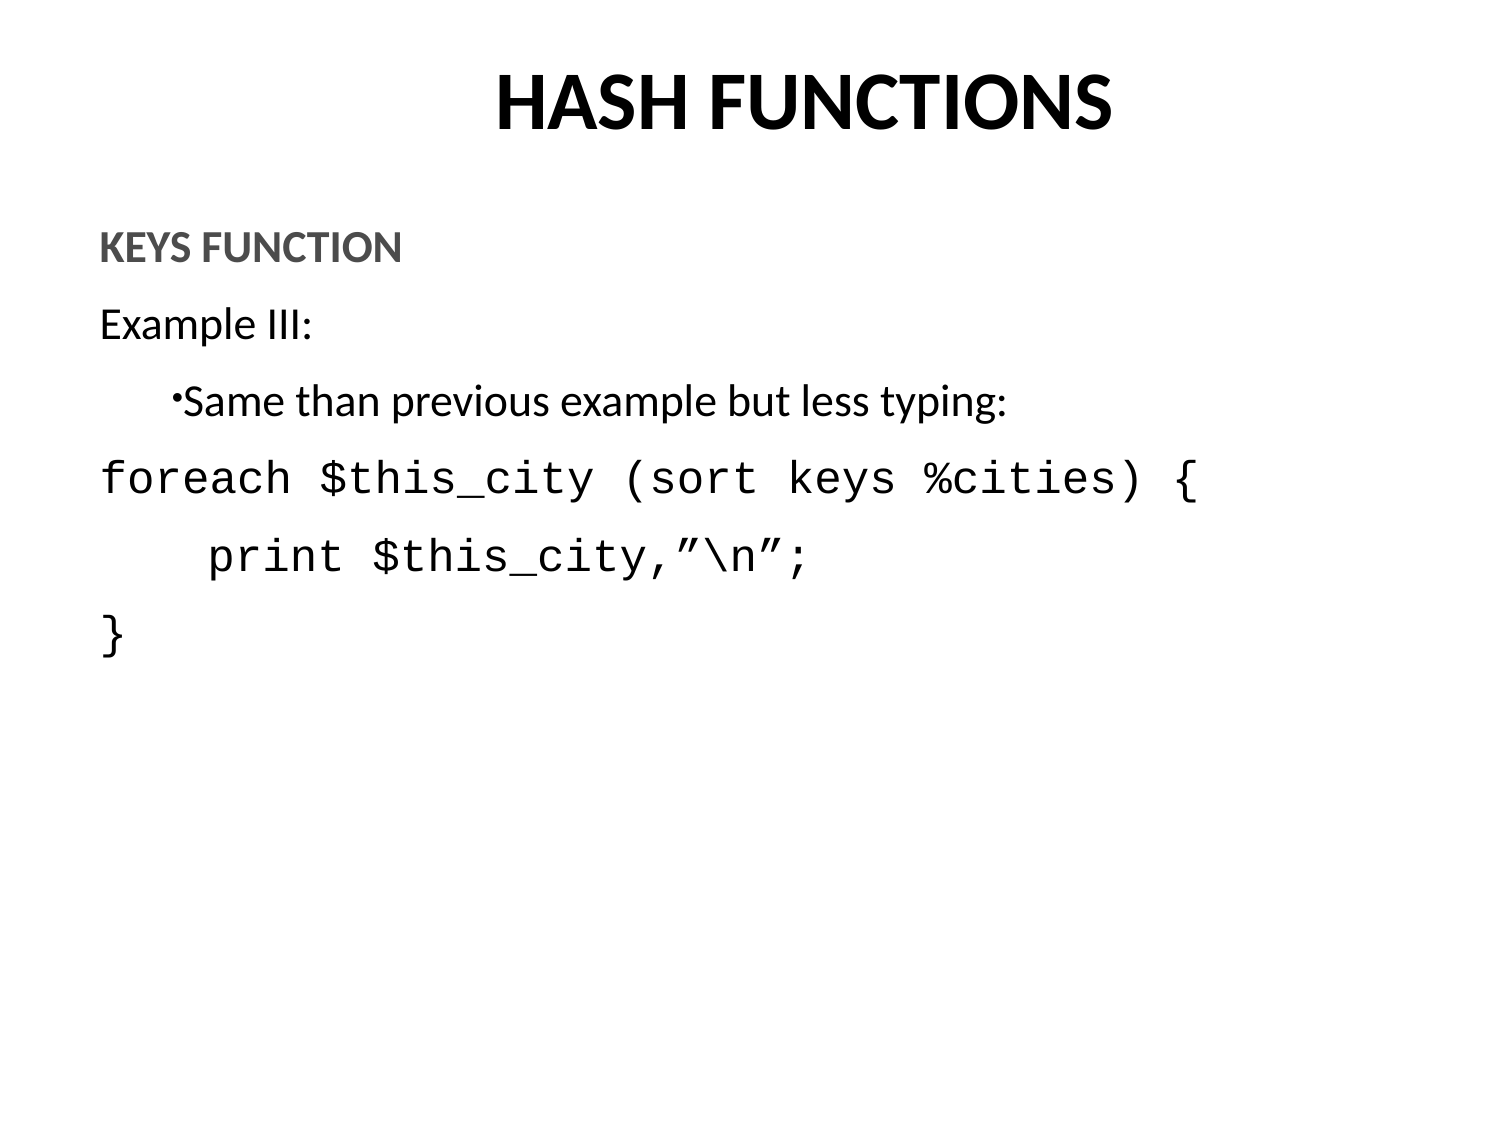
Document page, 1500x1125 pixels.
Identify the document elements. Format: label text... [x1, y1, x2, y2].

text_box KEYS FUNCTION Example III: Same than previous example but less typing: foreach $this_city (sort keys %cities) { print $this_city,”\n”; } [86, 209, 1277, 772]
text_box HASH FUNCTIONS [419, 33, 1190, 141]
